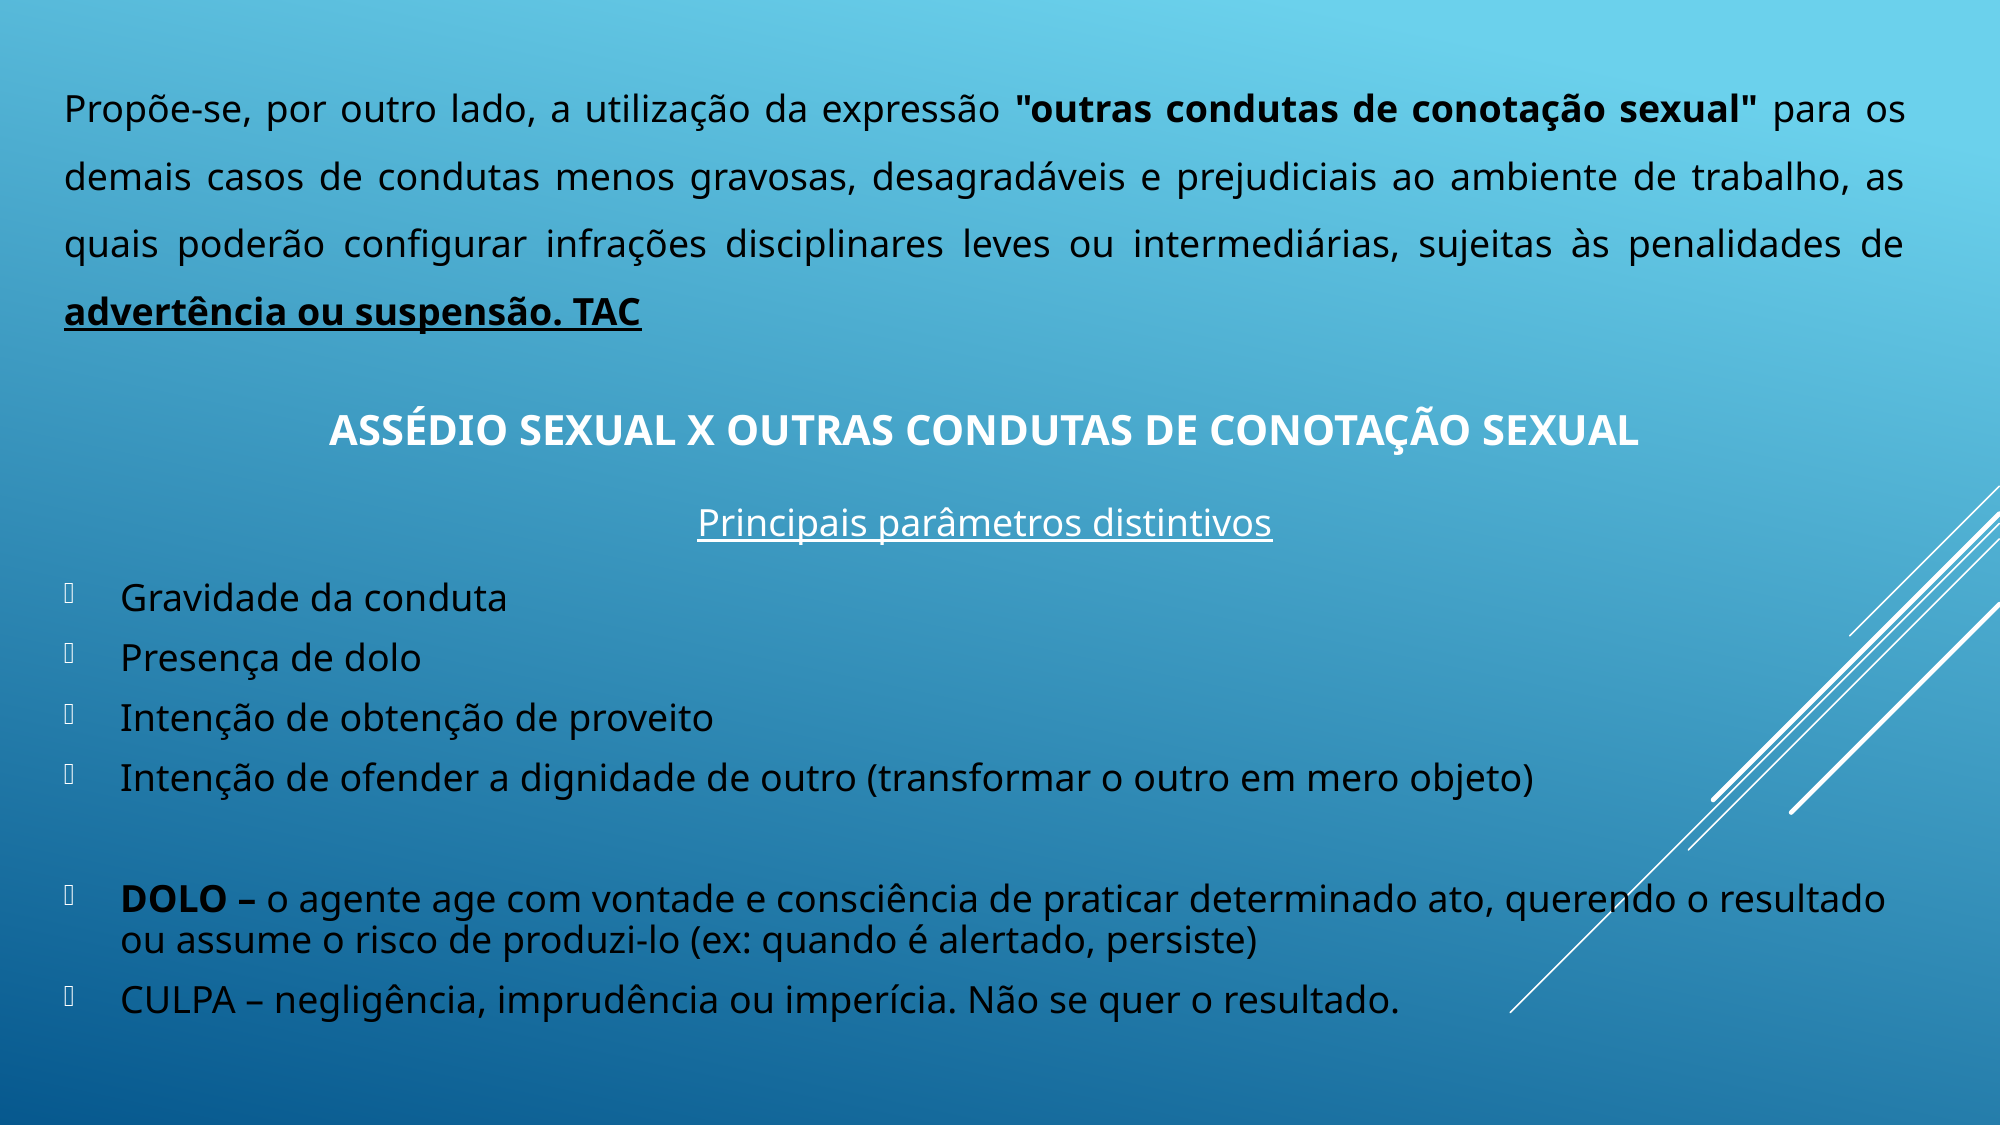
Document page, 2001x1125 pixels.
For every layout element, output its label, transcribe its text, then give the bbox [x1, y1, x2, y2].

text_box Propõe-se, por outro lado, a utilização da expressão "outras condutas de conotação sexual" para os demais casos de condutas menos gravosas, desagradáveis e prejudiciais ao ambiente de trabalho, as quais poderão configurar infrações disciplinares leves ou intermediárias, sujeitas às penalidades de advertência ou suspensão. TAC [49, 55, 1921, 341]
text_box ASSÉDIO SEXUAL X OUTRAS CONDUTAS DE CONOTAÇÃO SEXUAL Principais parâmetros distintivos Gravidade da conduta Presença de dolo Intenção de obtenção de proveito Intenção de ofender a dignidade de outro (transformar o outro em mero objeto) DOLO – o agente age com vontade e consciência de praticar determinado ato, querendo o resultado ou assume o risco de produzi-lo (ex: quando é alertado, persiste) CULPA – negligência, imprudência ou imperícia. Não se quer o resultado. [49, 396, 1921, 1125]
